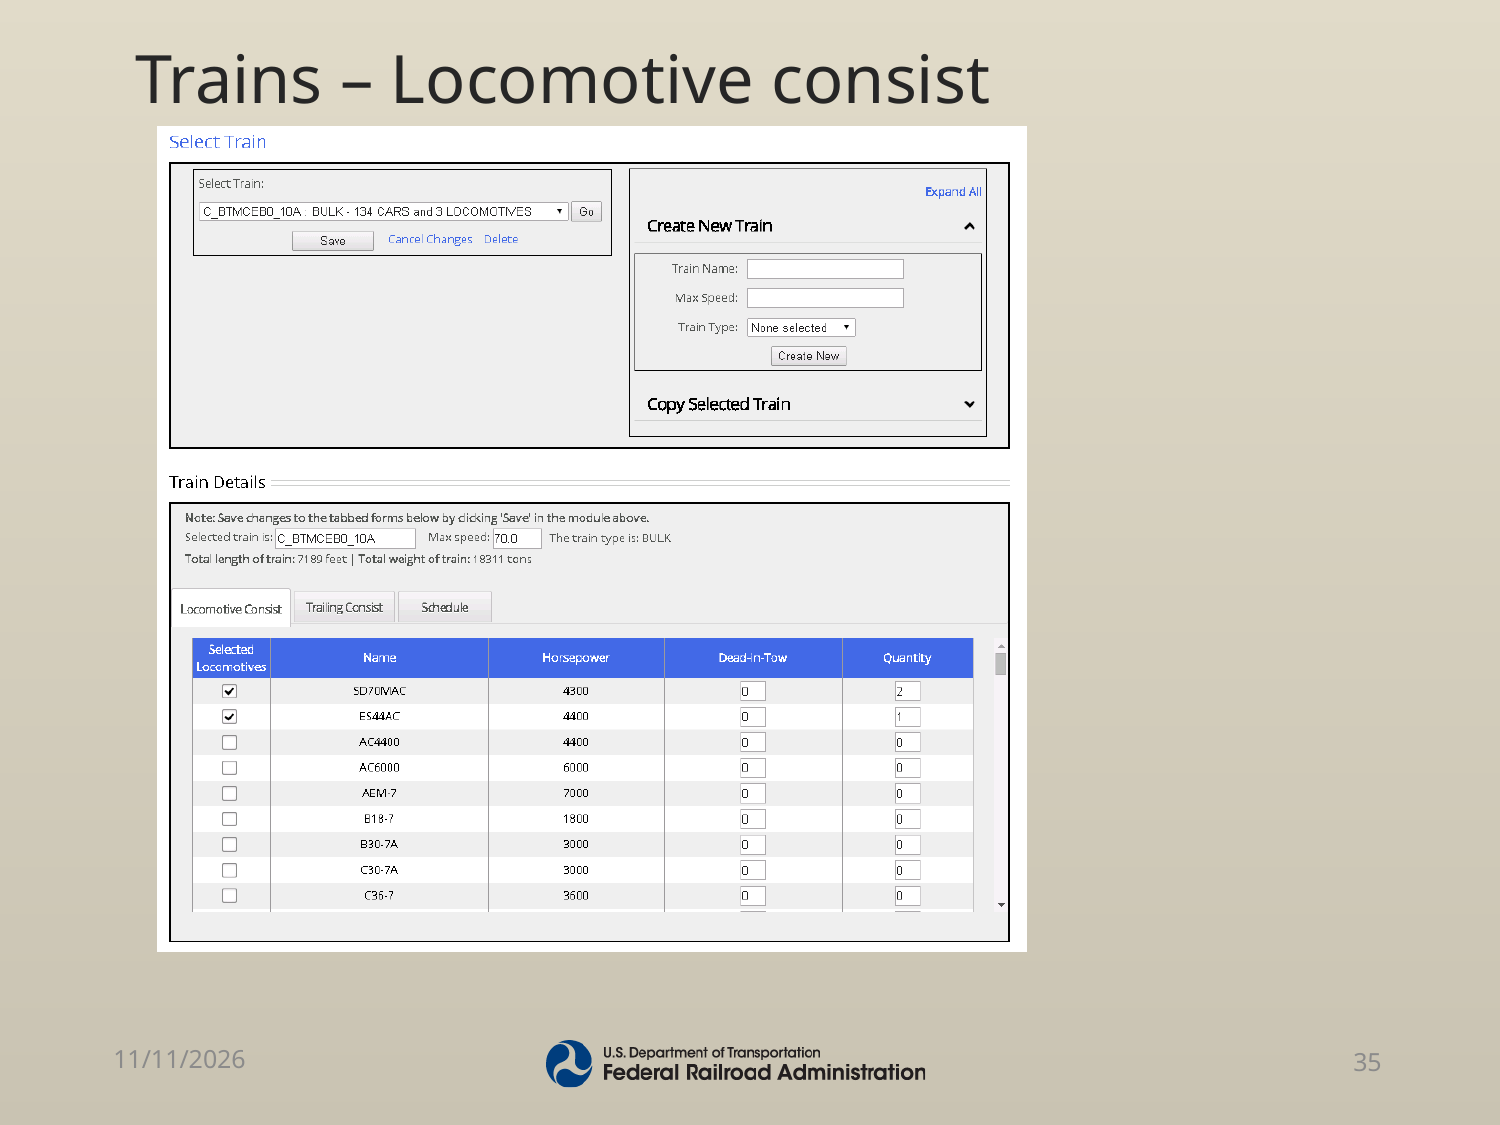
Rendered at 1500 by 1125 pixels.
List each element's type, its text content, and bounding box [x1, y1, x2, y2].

title Trains – Locomotive consist [120, 20, 1380, 145]
picture [526, 1035, 926, 1088]
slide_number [98, 1030, 436, 1091]
slide_number 35 [1059, 1033, 1397, 1094]
picture [157, 126, 1027, 952]
